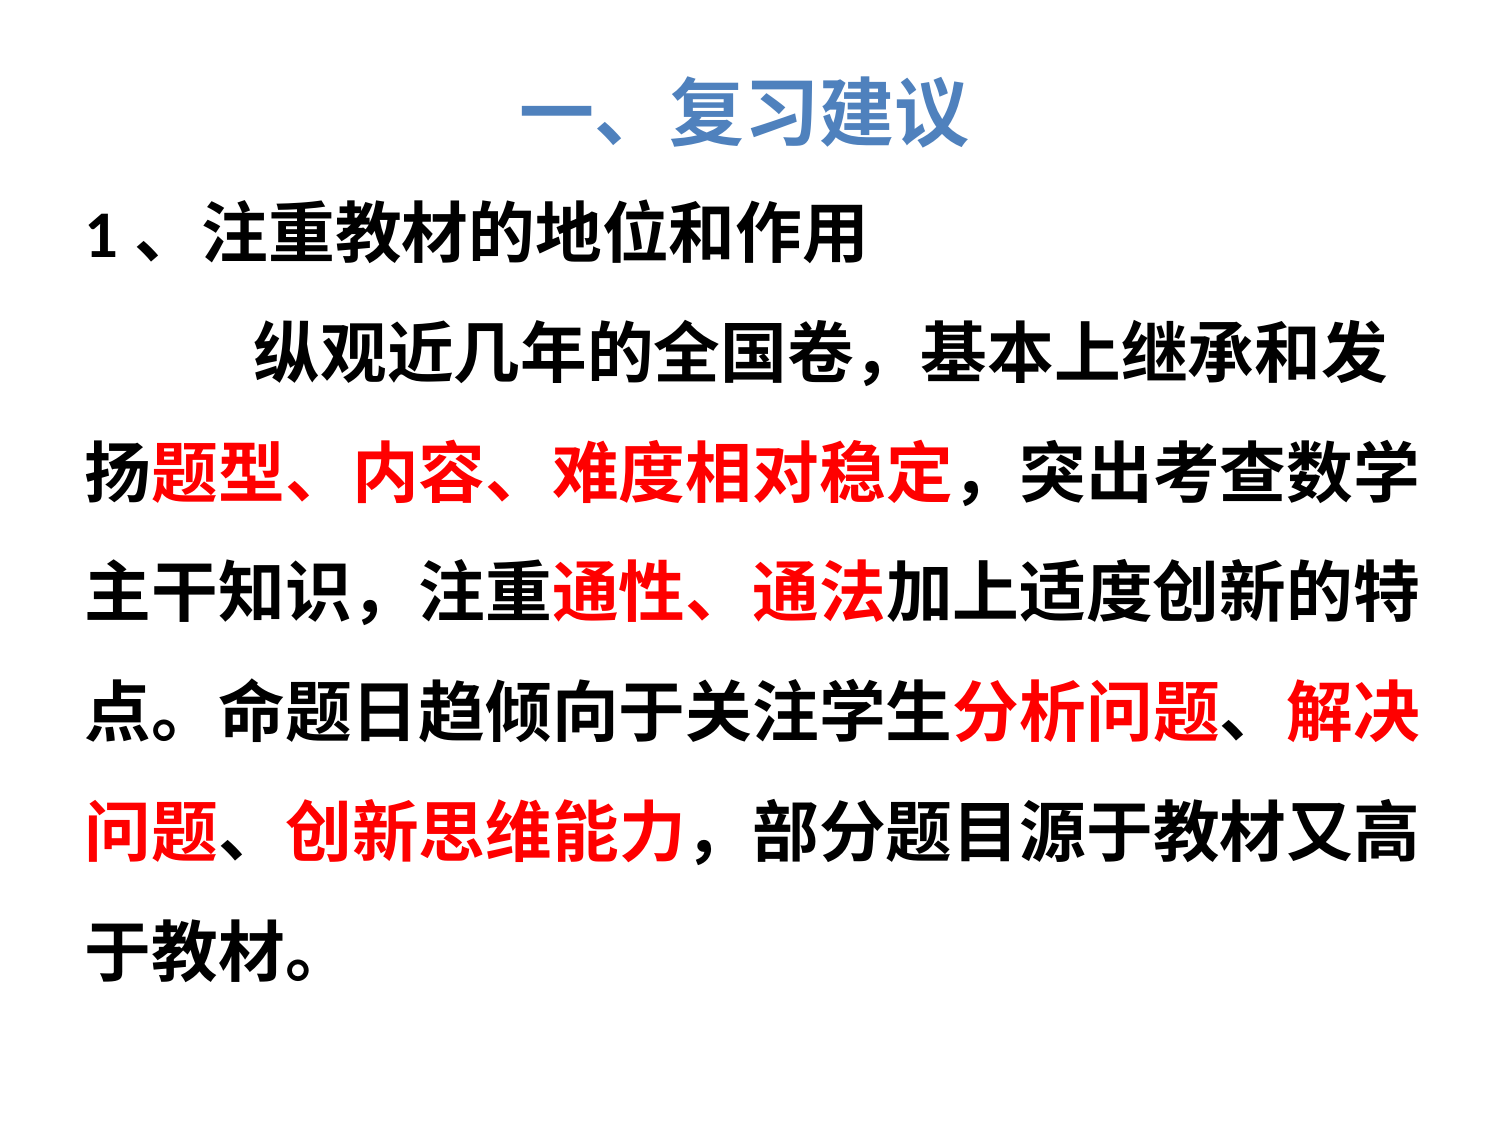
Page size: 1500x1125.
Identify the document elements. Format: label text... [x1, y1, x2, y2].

text_box 一、复习建议 [93, 58, 1395, 164]
text_box 1、注重教材的地位和作用 纵观近几年的全国卷，基本上继承和发扬题型、内容、难度相对稳定，突出考查数学主干知识，注重通性、通法加上适度创新的特点。命题日趋倾向于关注学生分析问题、解决问题、创新思维能力，部分题目源于教材又高于教材。 [70, 143, 1459, 998]
